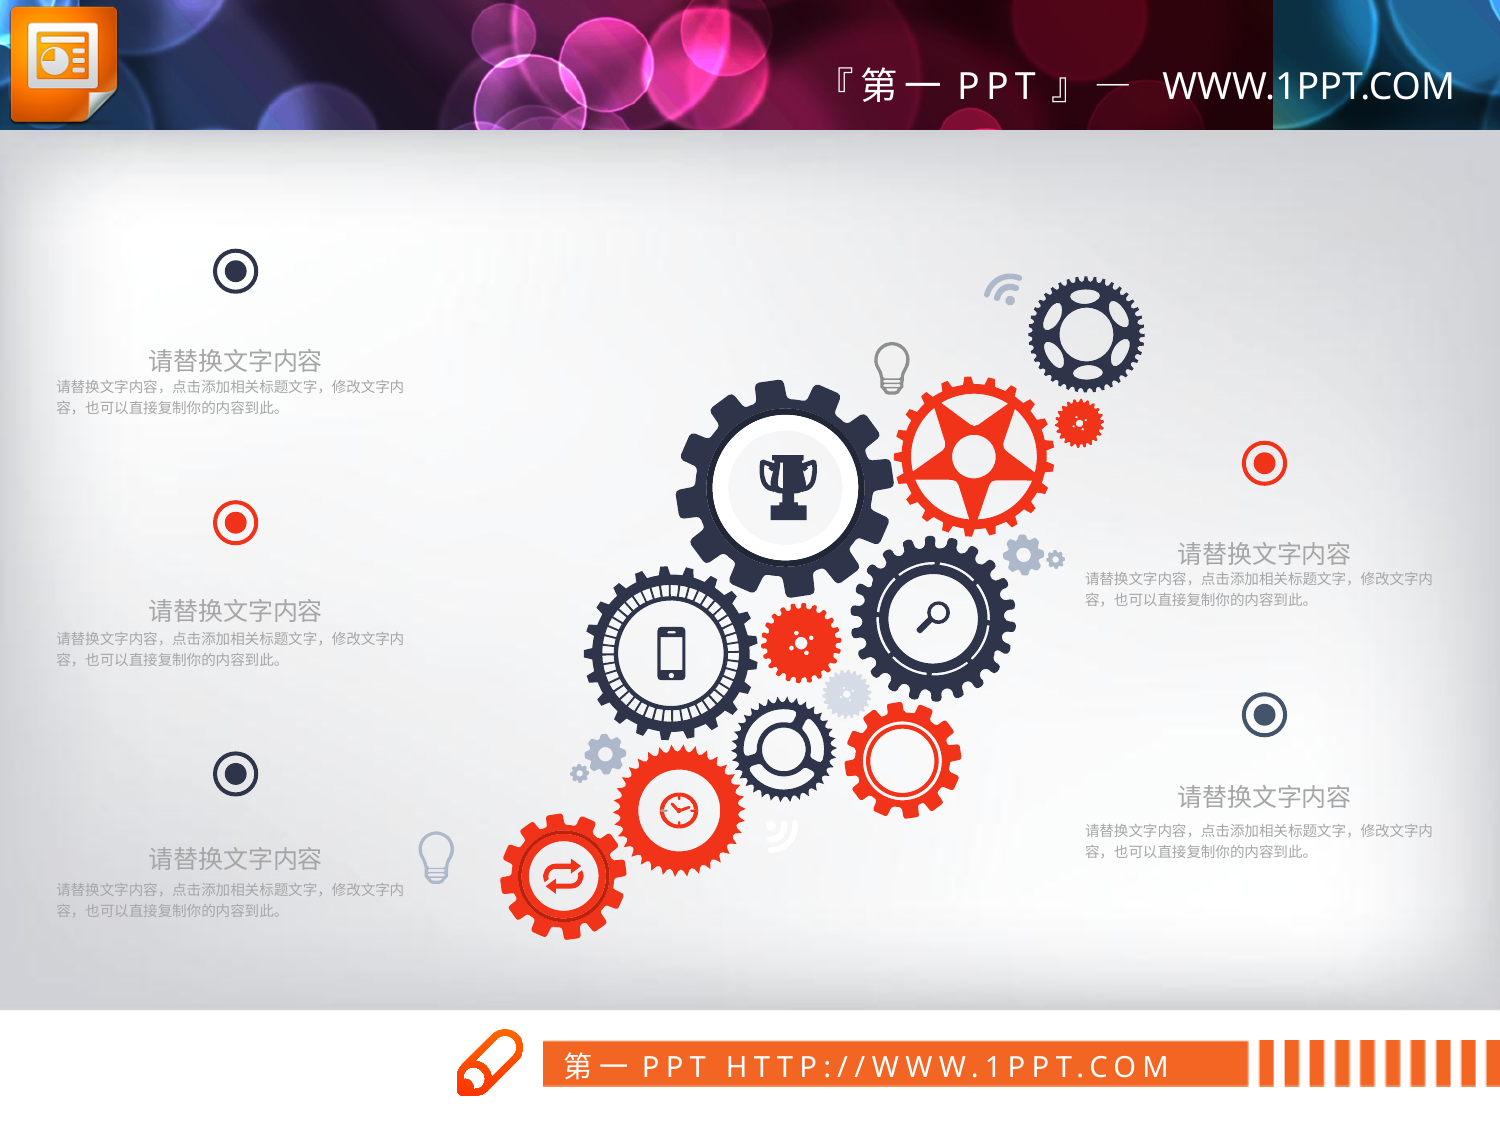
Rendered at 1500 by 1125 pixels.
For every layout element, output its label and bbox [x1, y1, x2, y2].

text_box [1070, 768, 1459, 869]
text_box [41, 331, 431, 425]
text_box [212, 248, 259, 294]
text_box [41, 830, 431, 928]
text_box [41, 581, 431, 677]
text_box [1241, 691, 1288, 738]
text_box [1241, 440, 1288, 486]
text_box [417, 271, 1146, 941]
picture [0, 0, 1500, 1012]
text_box [1070, 524, 1459, 618]
picture [543, 1040, 1500, 1087]
text_box [212, 499, 259, 546]
text_box [212, 751, 259, 797]
